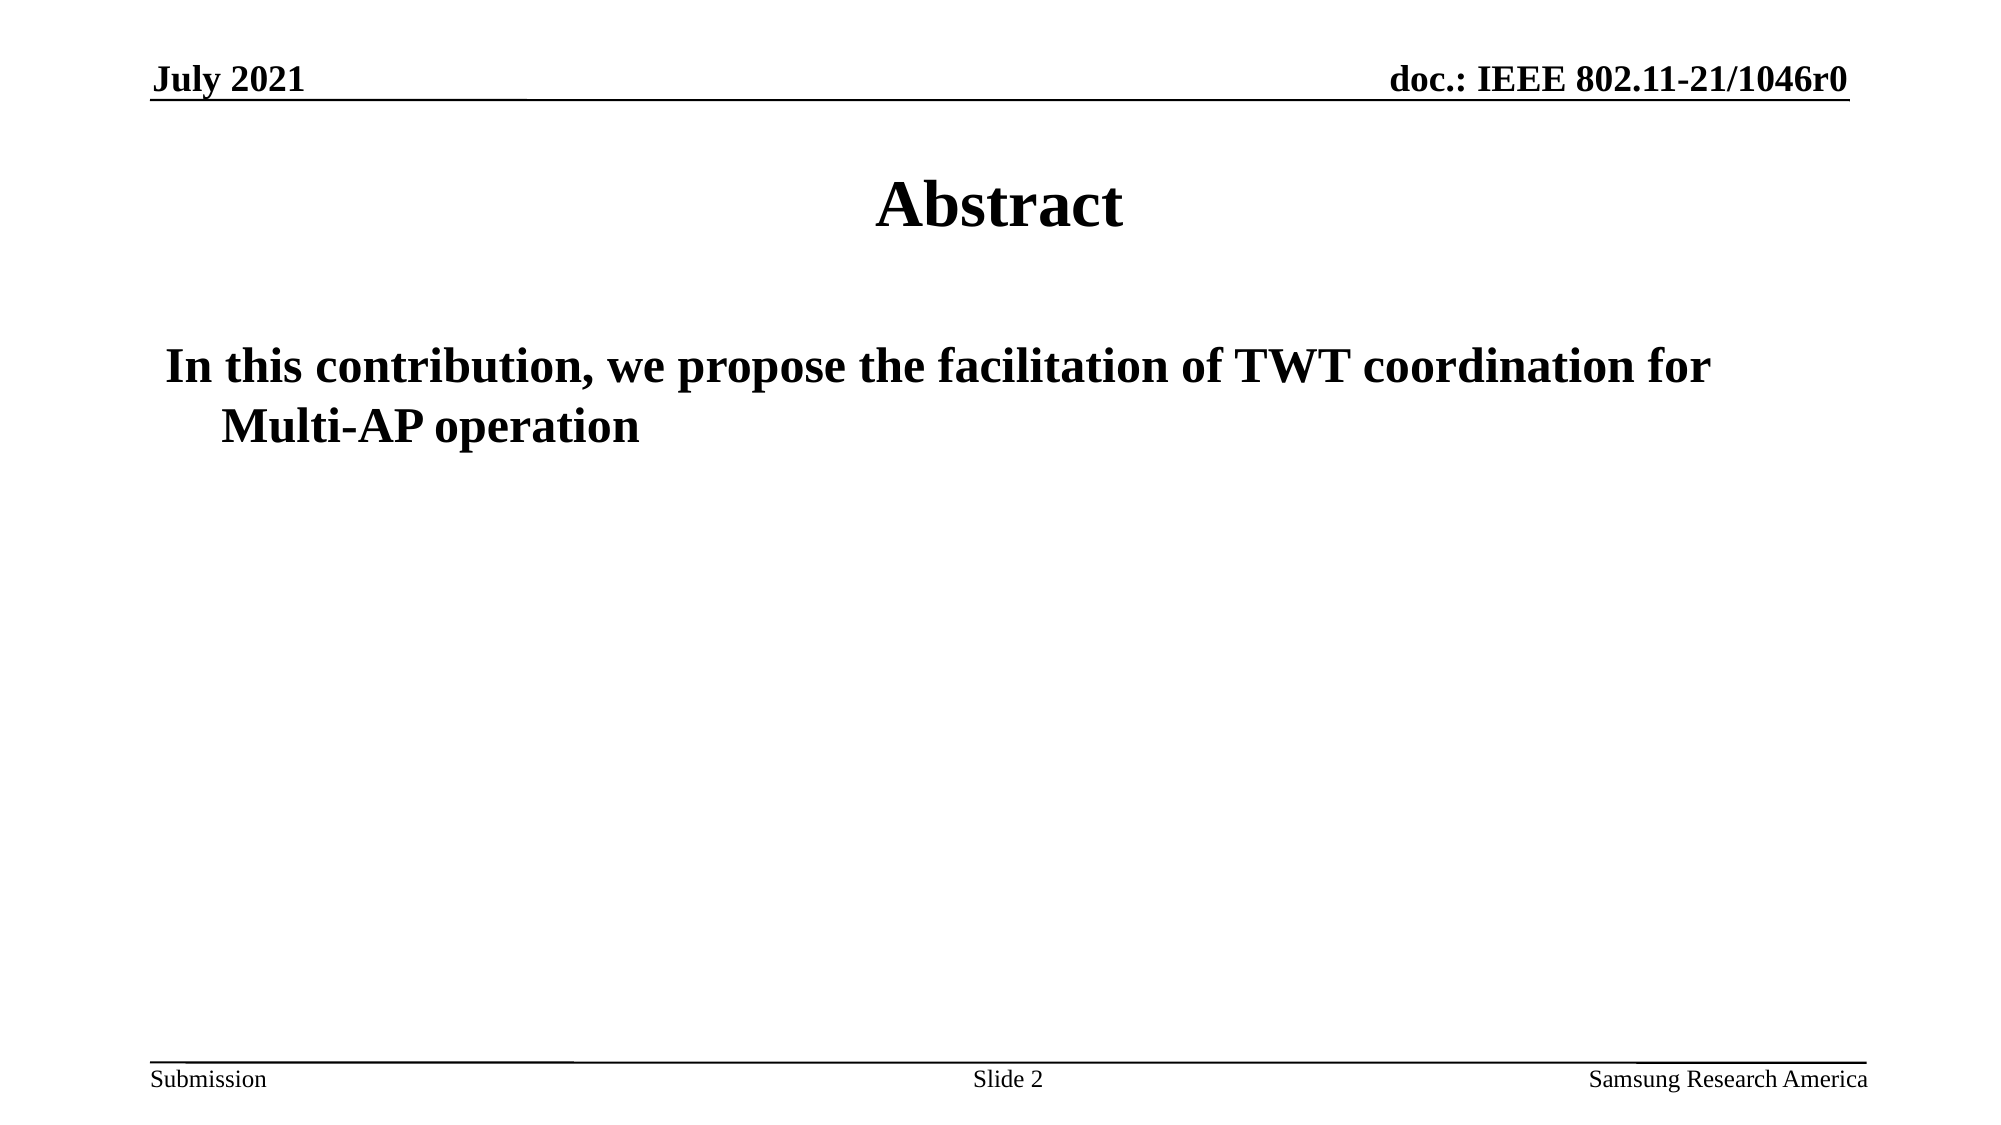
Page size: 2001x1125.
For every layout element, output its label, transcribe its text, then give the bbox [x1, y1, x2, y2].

slide_number Slide 2 [950, 1061, 1067, 1123]
list In this contribution, we propose the facilitation of TWT coordination for Multi-AP operation [149, 324, 1850, 1000]
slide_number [152, 54, 563, 100]
title Abstract [149, 112, 1850, 288]
footer Samsung Research America [1171, 1061, 1869, 1093]
